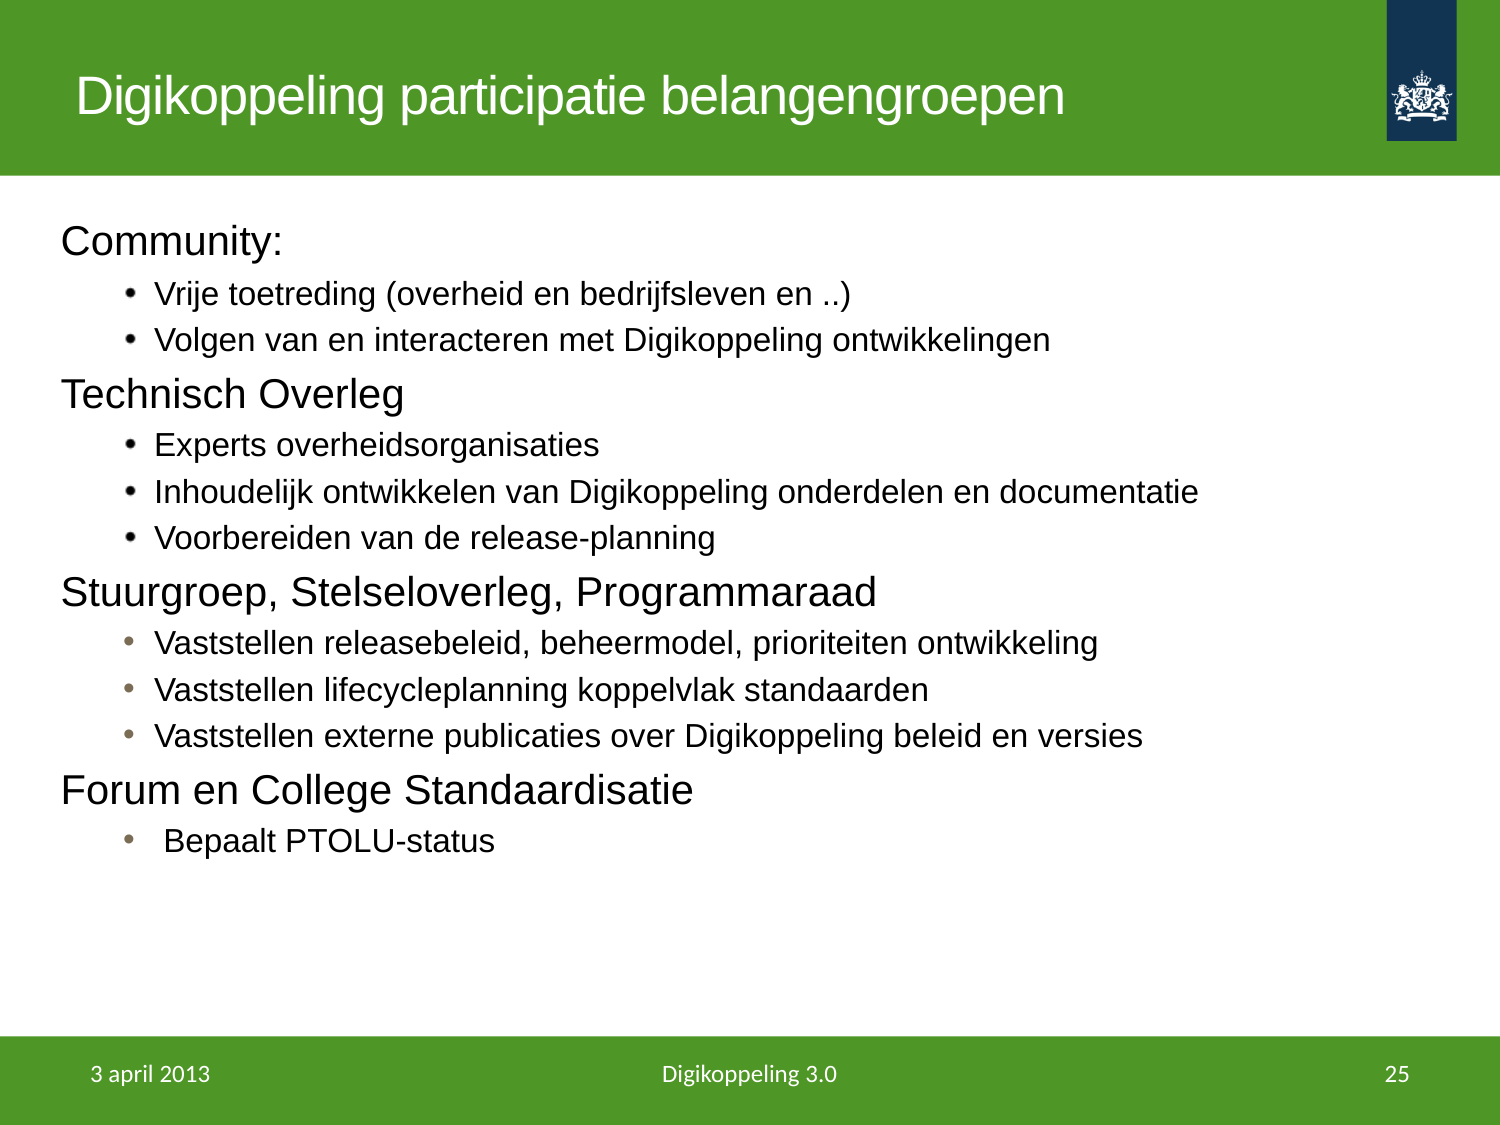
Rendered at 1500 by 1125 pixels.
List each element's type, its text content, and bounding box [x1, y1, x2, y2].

picture [123, 478, 141, 502]
slide_number 25 [1074, 1042, 1425, 1103]
list Community: Vrije toetreding (overheid en bedrijfsleven en ..) Volgen van en interacteren met Digikoppeling ontwikkelingen Technisch Overleg Experts overheidsorganisaties Inhoudelijk ontwikkelen van Digikoppeling onderdelen en documentatie Voorbereiden van de release-planning Stuurgroep, Stelseloverleg, Programmaraad Vaststellen releasebeleid, beheermodel, prioriteiten ontwikkeling Vaststellen lifecycleplanning koppelvlak standaarden Vaststellen externe publicaties over Digikoppeling beleid en versies Forum en College Standaardisatie Bepaalt PTOLU-status [60, 218, 1350, 997]
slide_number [75, 1042, 425, 1103]
picture [123, 280, 141, 304]
picture [671, 0, 1500, 141]
picture [123, 431, 141, 455]
picture [123, 524, 141, 548]
footer Digikoppeling 3.0 [512, 1042, 988, 1103]
title Digikoppeling participatie belangengroepen [60, 49, 1348, 143]
picture [123, 326, 141, 350]
